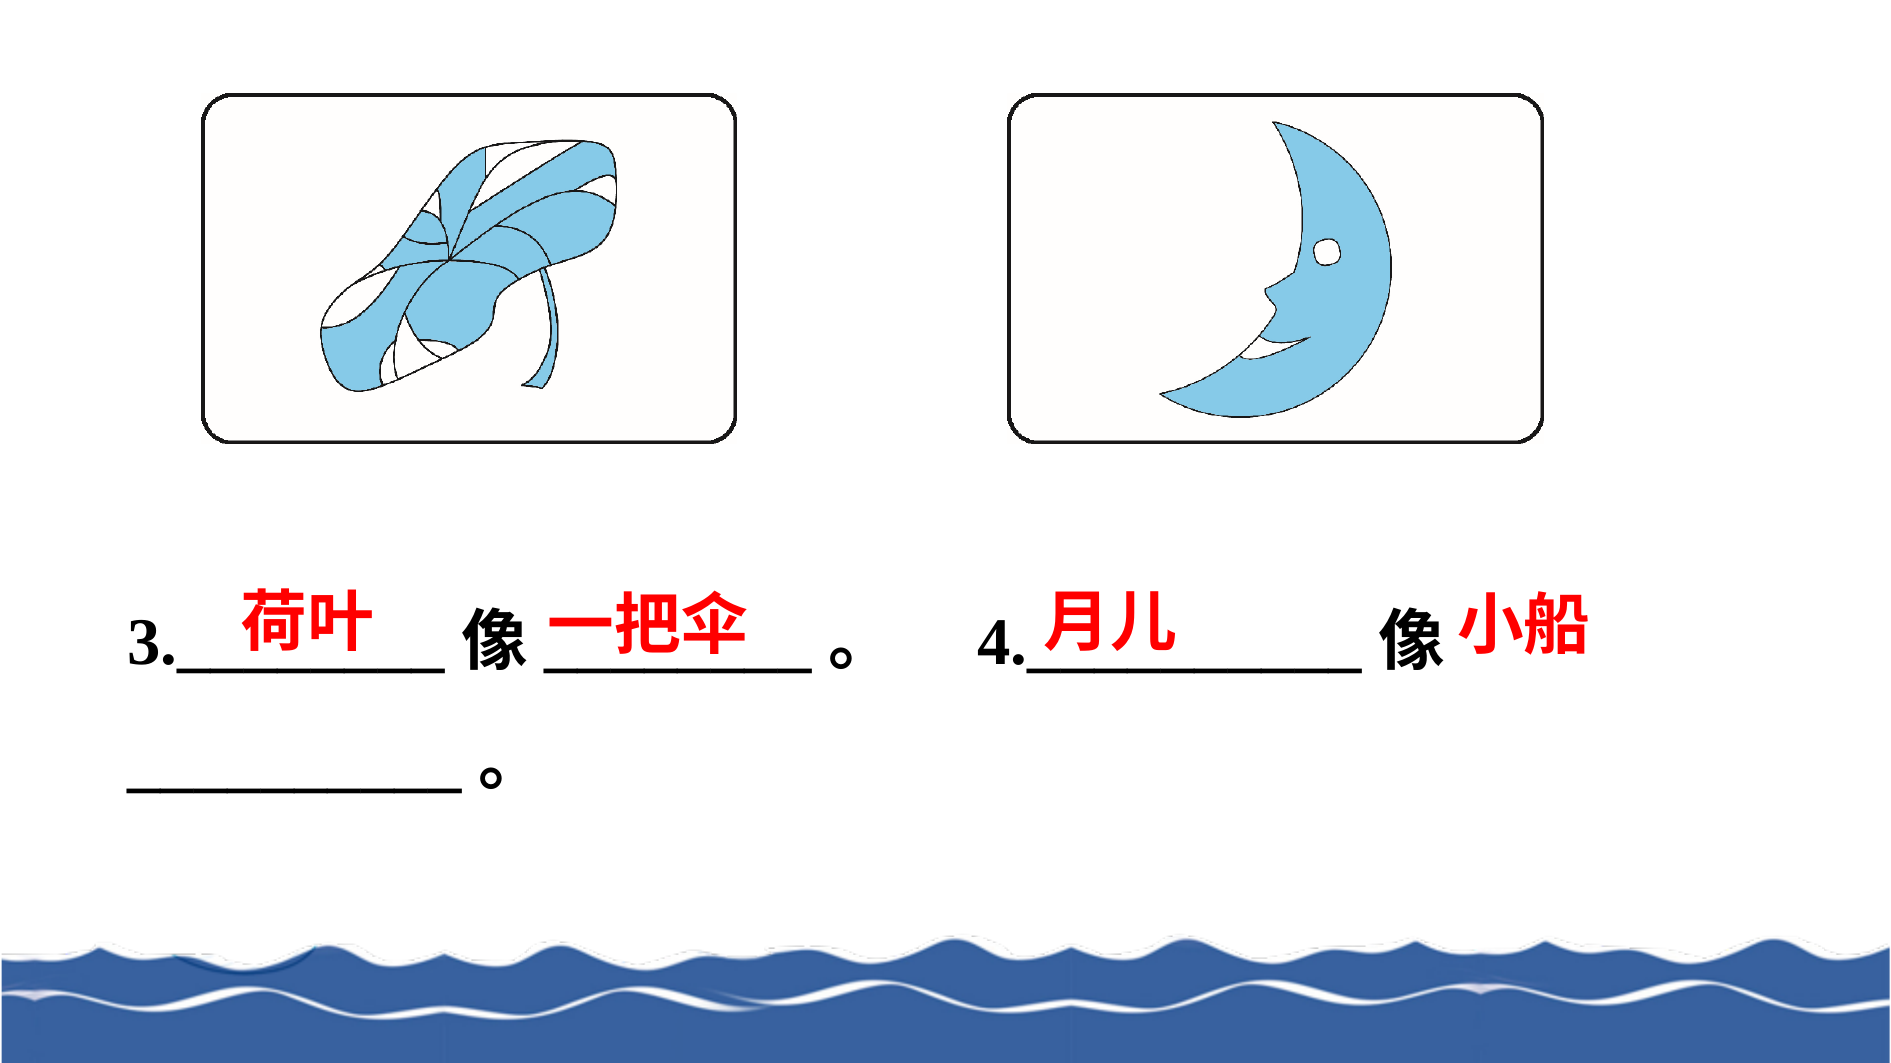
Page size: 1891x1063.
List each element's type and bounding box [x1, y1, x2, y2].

picture [1, 886, 1891, 1063]
text_box [70, 93, 1890, 688]
